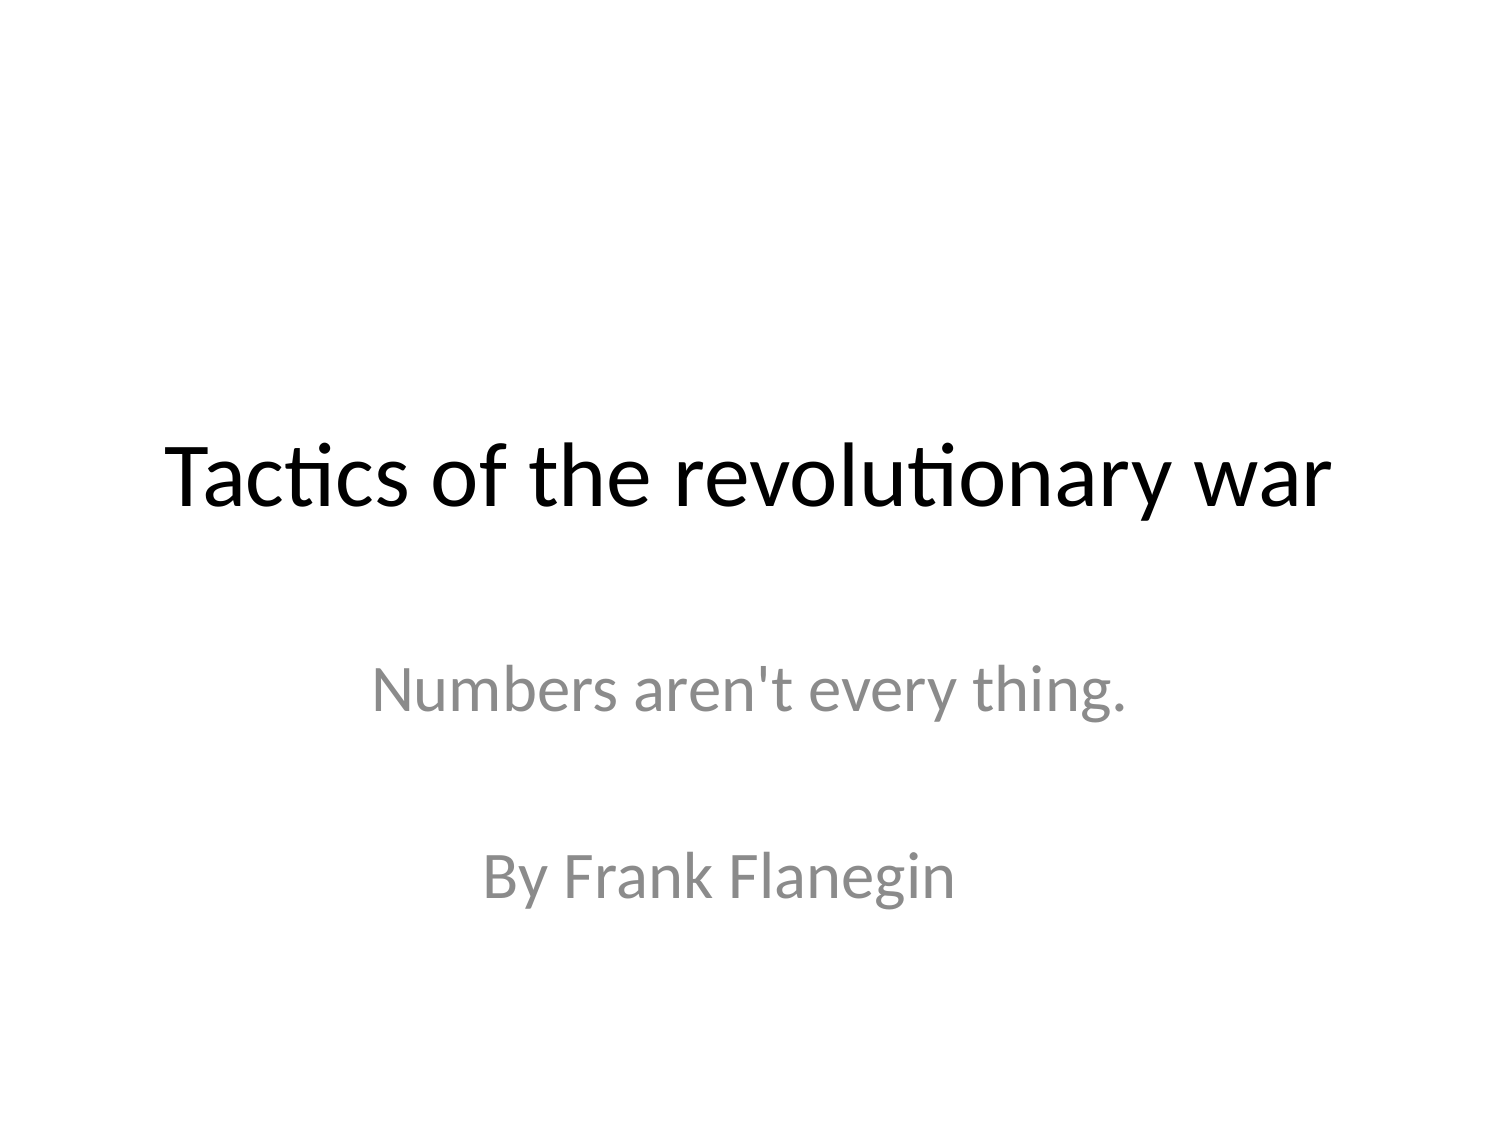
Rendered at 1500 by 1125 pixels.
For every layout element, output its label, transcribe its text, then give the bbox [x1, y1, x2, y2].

title Tactics of the revolutionary war [112, 349, 1388, 591]
subtitle Numbers aren't every thing. By Frank Flanegin [224, 637, 1276, 926]
